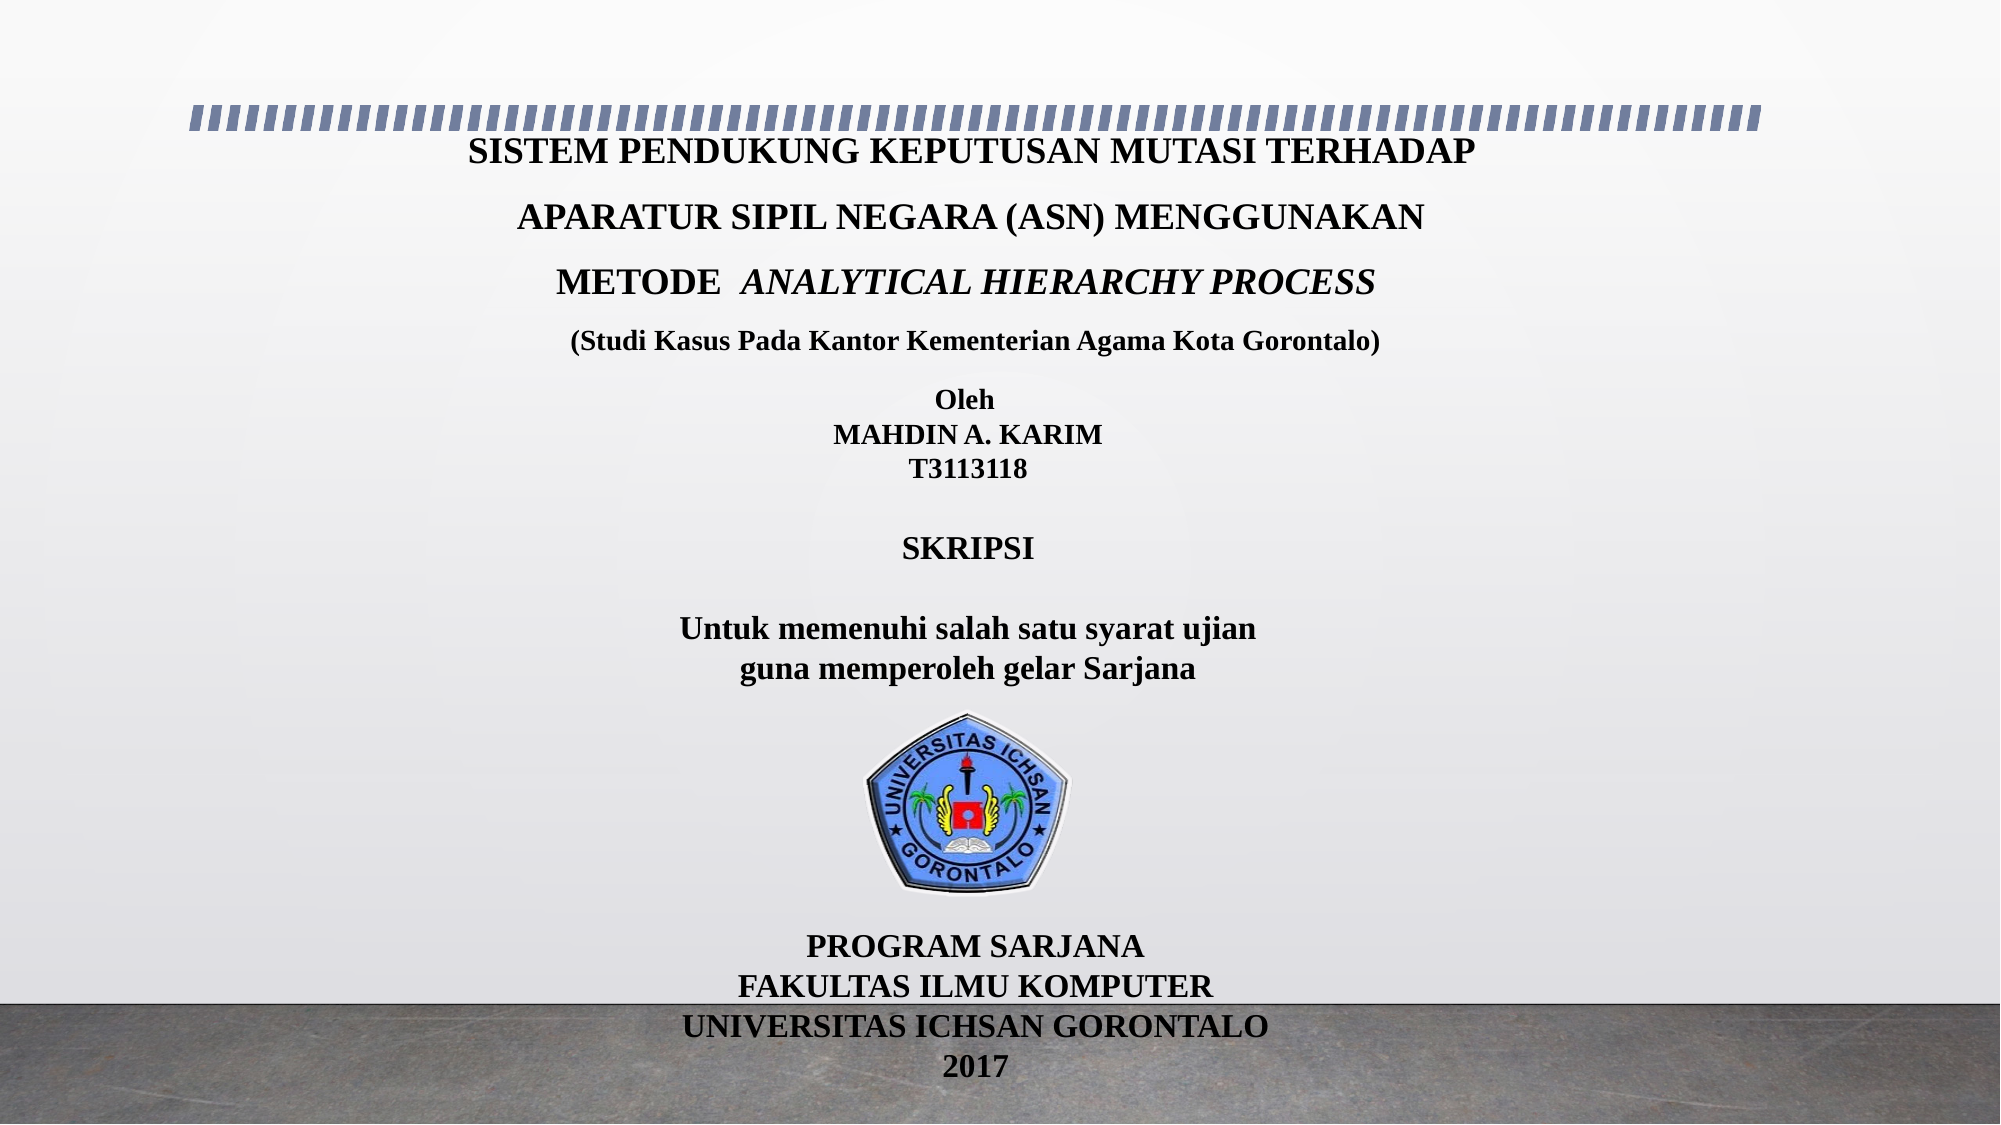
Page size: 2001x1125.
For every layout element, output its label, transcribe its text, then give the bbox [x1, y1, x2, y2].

text_box SKRIPSI Untuk memenuhi salah satu syarat ujian guna memperoleh gelar Sarjana [0, 518, 1969, 694]
text_box Oleh MAHDIN A. KARIM T3113118 [818, 372, 1119, 518]
list SISTEM PENDUKUNG KEPUTUSAN MUTASI TERHADAP APARATUR SIPIL NEGARA (ASN) MENGGUNAKAN METODE ANALYTICAL HIERARCHY PROCESS [334, 118, 1618, 148]
text_box (Studi Kasus Pada Kantor Kementerian Agama Kota Gorontalo) [555, 313, 1397, 364]
picture [0, 1004, 2000, 1124]
text_box PROGRAM SARJANA FAKULTAS ILMU KOMPUTER UNIVERSITAS ICHSAN GORONTALO 2017 [0, 916, 1976, 1092]
picture [861, 709, 1075, 900]
